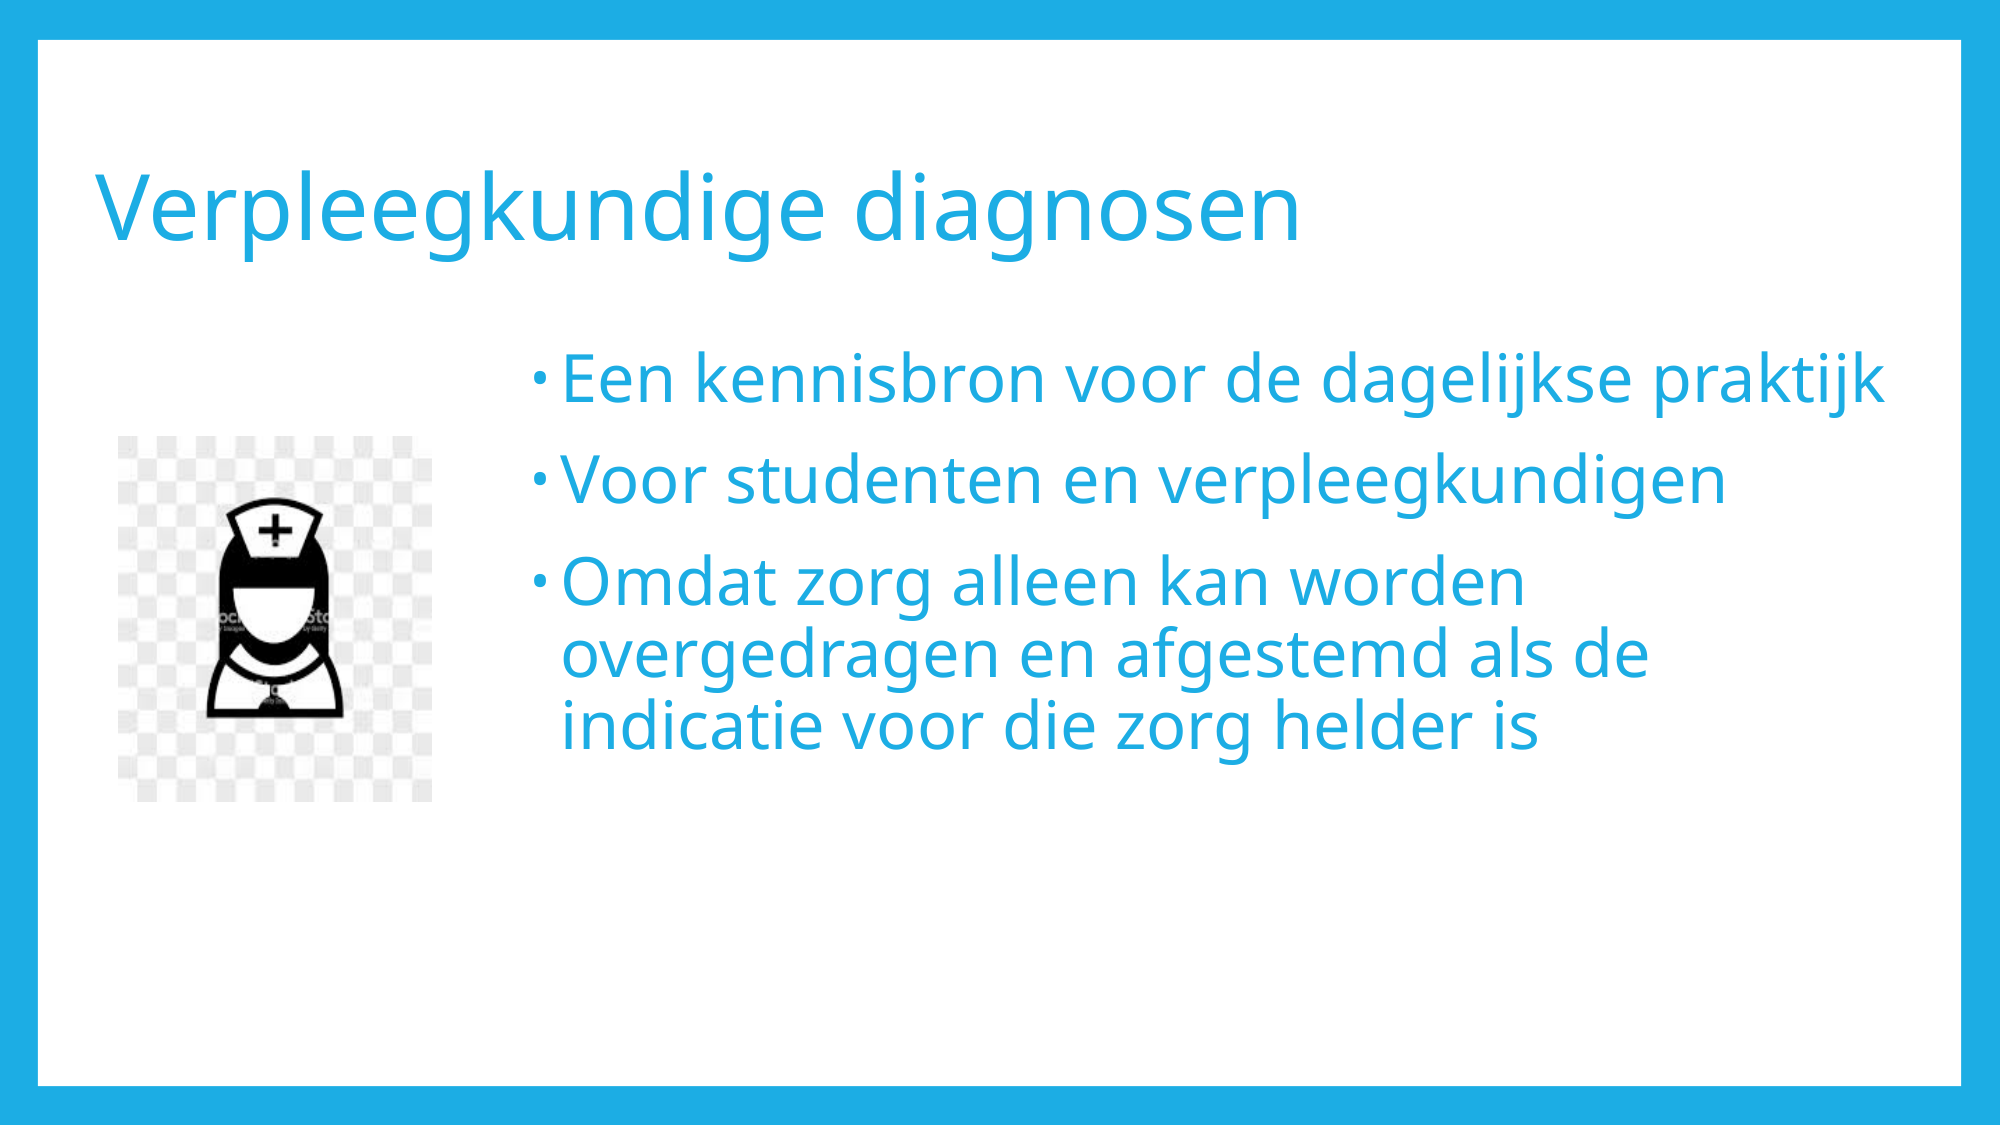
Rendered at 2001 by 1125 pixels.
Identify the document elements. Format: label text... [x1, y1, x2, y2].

list Een kennisbron voor de dagelijkse praktijk Voor studenten en verpleegkundigen Omdat zorg alleen kan worden overgedragen en afgestemd als de indicatie voor die zorg helder is [508, 337, 1944, 1000]
title Verpleegkundige diagnosen [80, 99, 1882, 323]
picture [117, 436, 432, 802]
